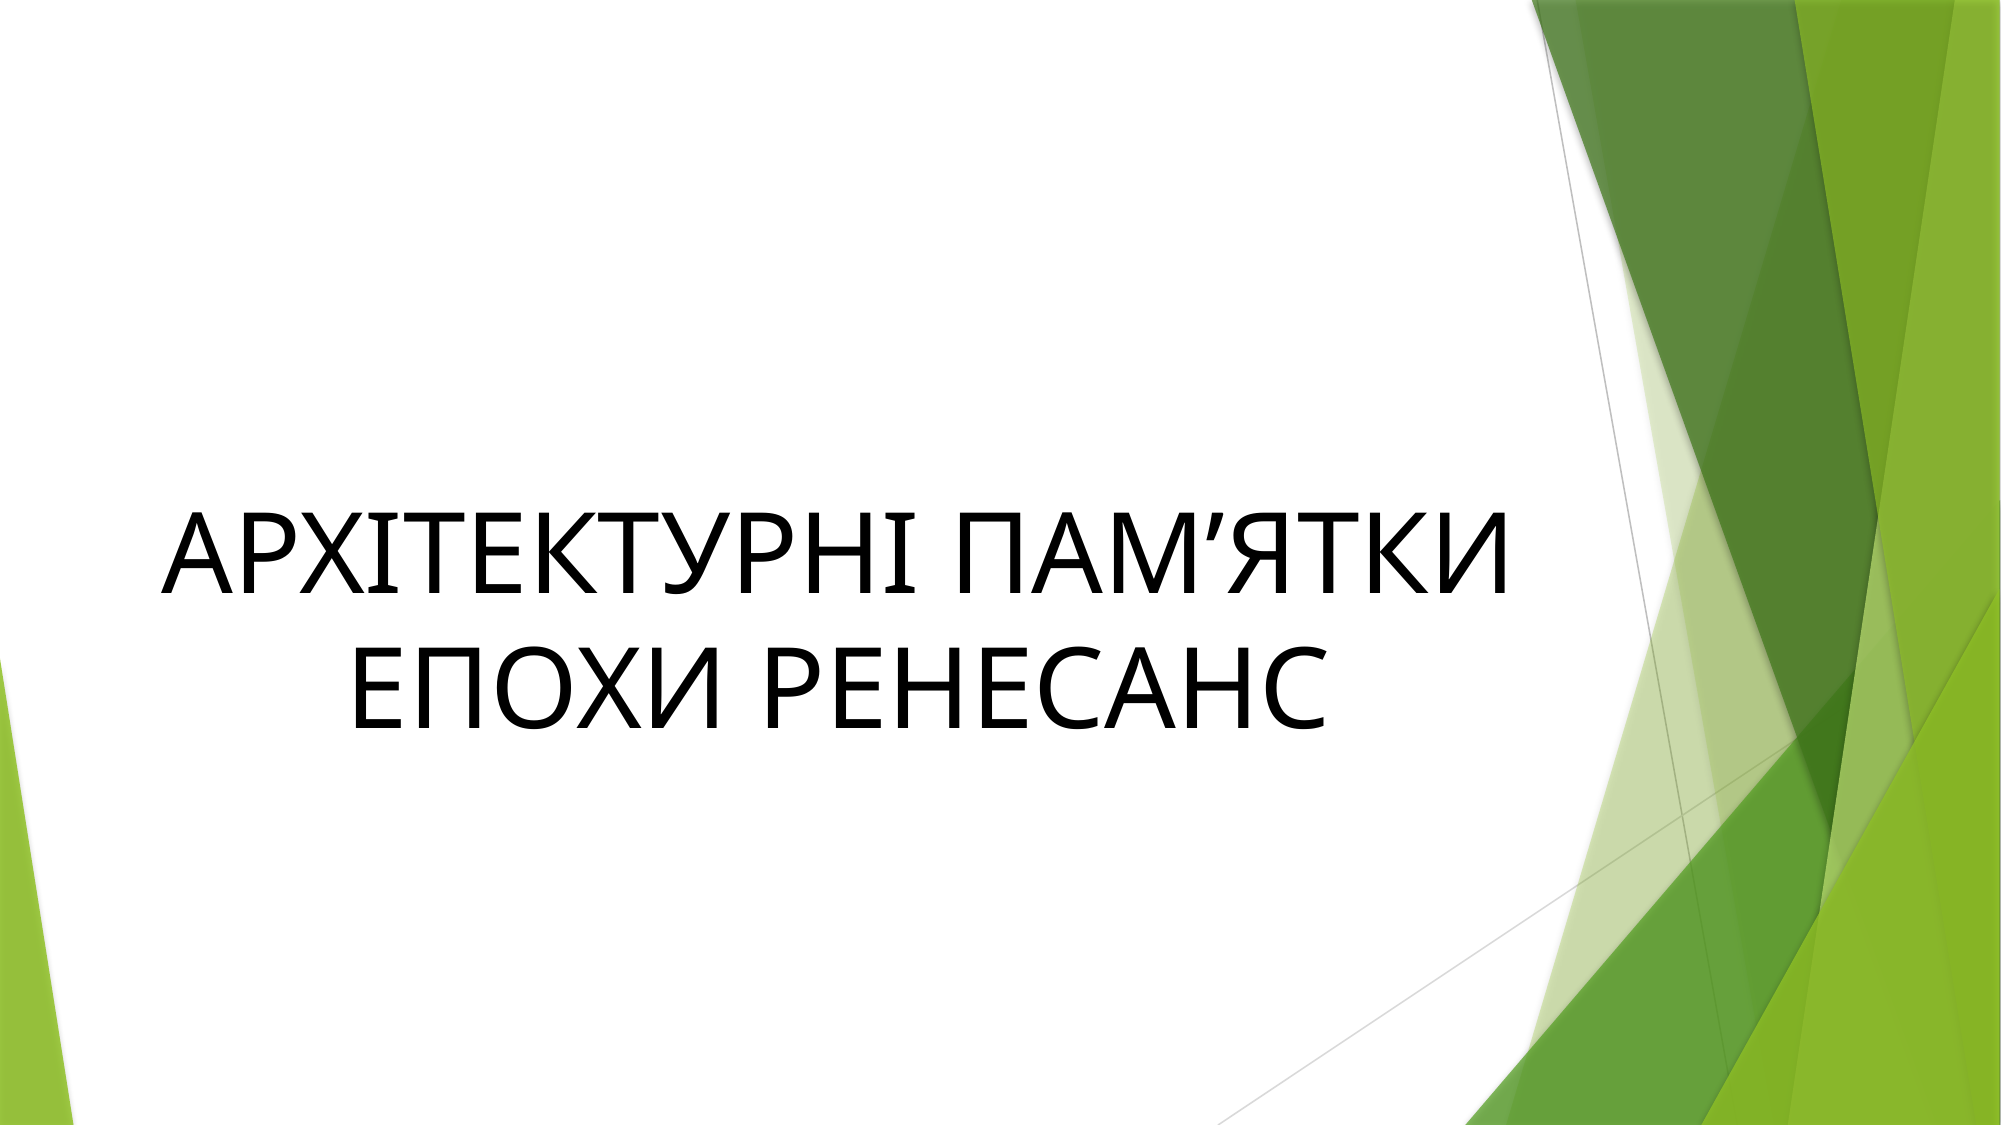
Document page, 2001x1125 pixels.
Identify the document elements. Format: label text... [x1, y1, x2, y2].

title АРХІТЕКТУРНІ ПАМ’ЯТКИ ЕПОХИ РЕНЕСАНС [133, 473, 1544, 844]
